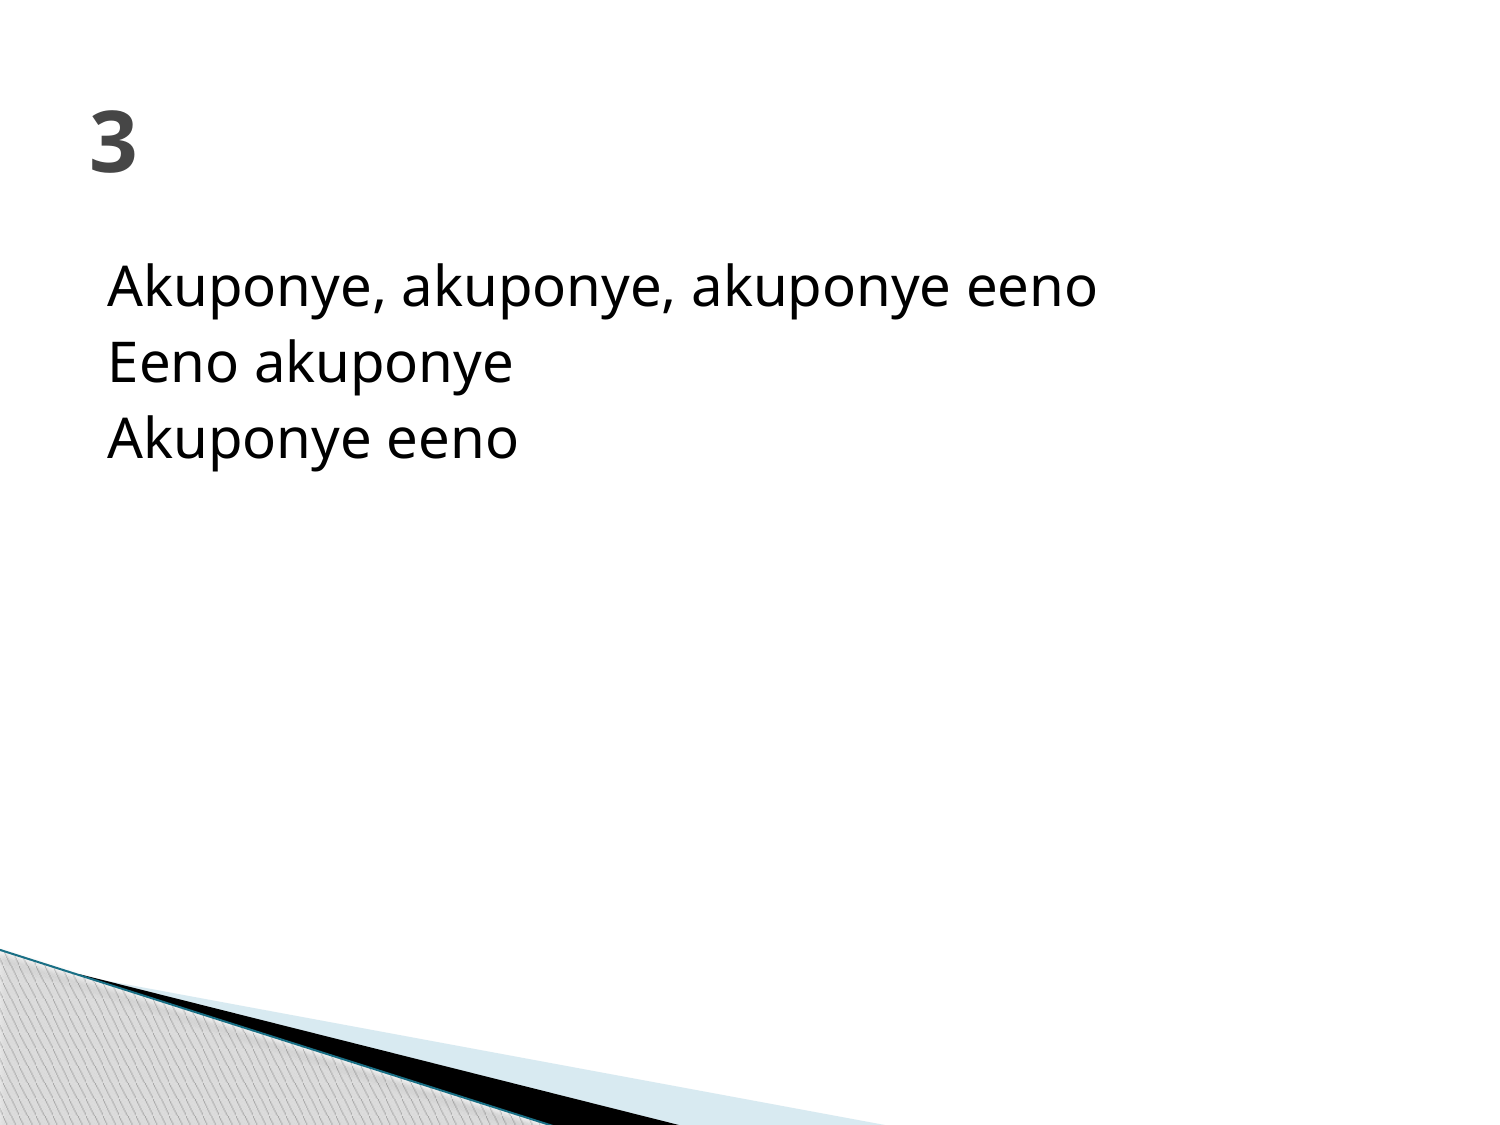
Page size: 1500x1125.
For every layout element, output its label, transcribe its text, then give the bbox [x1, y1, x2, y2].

title 3 [75, 45, 1425, 233]
list Akuponye, akuponye, akuponye eeno Eeno akuponye Akuponye eeno [75, 243, 1425, 986]
